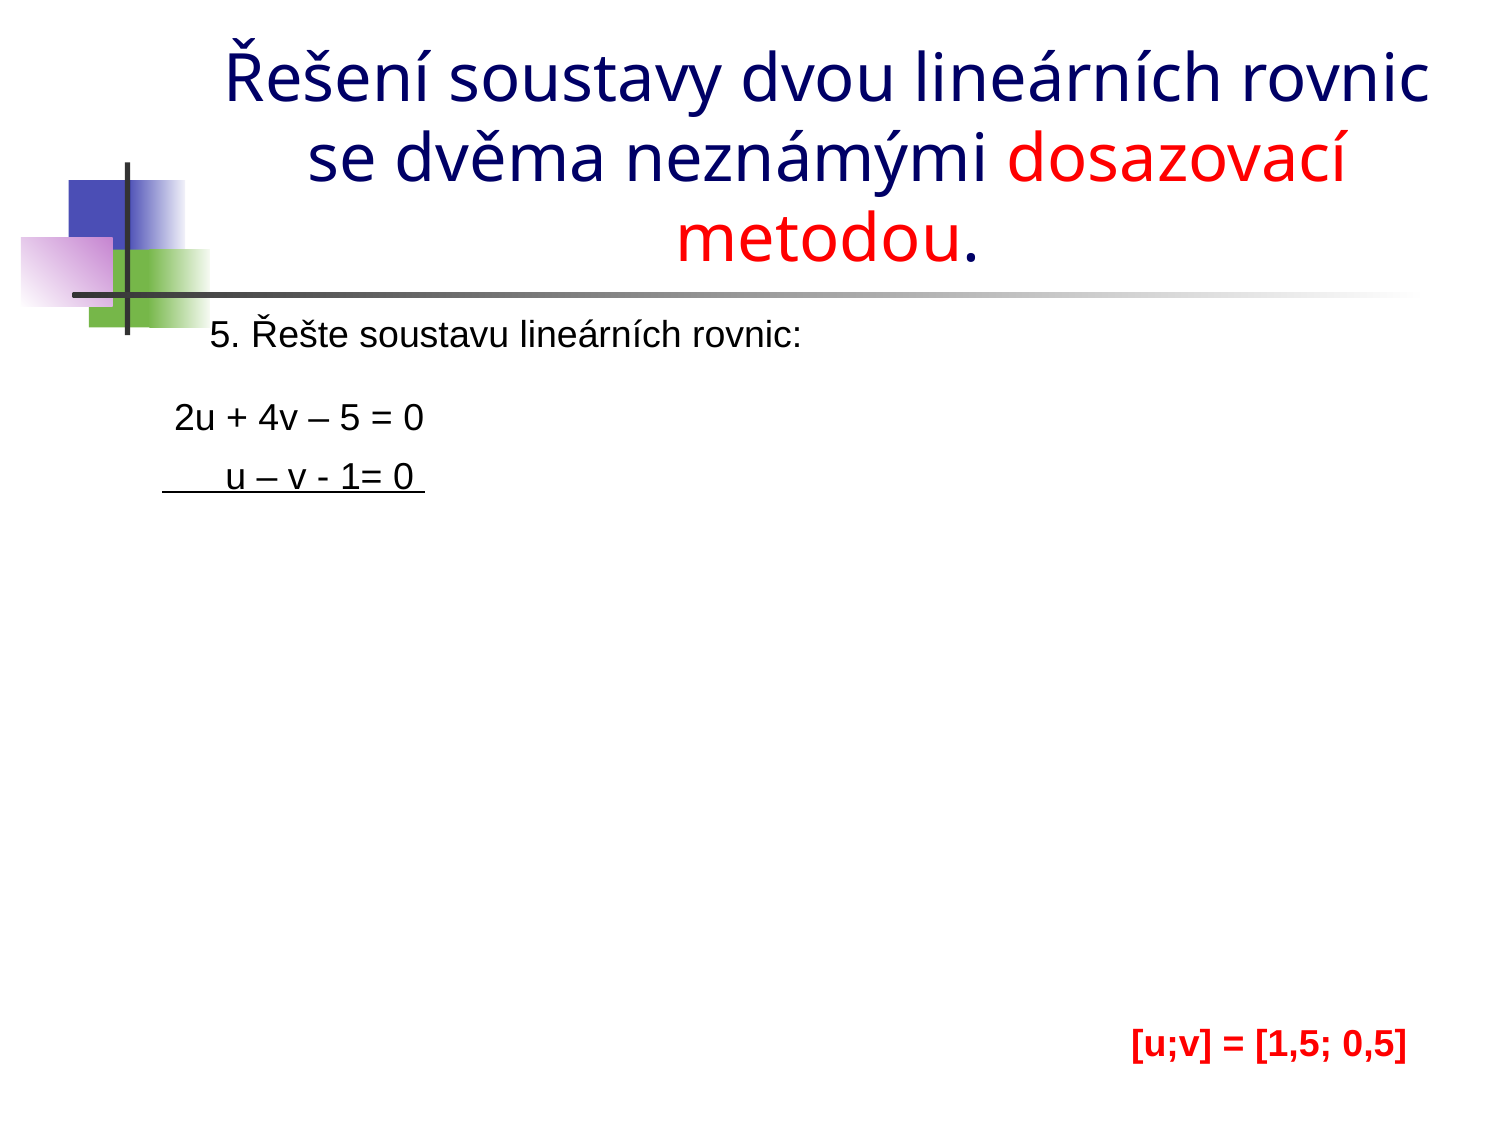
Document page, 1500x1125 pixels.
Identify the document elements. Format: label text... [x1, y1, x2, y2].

text_box [0, 0, 1500, 75]
text_box 2u + 4v – 5 = 0 [159, 385, 491, 444]
text_box u – v - 1= 0 [147, 444, 597, 505]
title Řešení soustavy dvou lineárních rovnic se dvěma neznámými dosazovací metodou. [188, 186, 1468, 276]
text_box 5. Řešte soustavu lineárních rovnic: [194, 302, 998, 363]
text_box [u;v] = [1,5; 0,5] [1116, 1011, 1447, 1072]
title Řešení soustavy dvou lineárních rovnic se dvěma neznámými dosazovací metodou. [188, 75, 1468, 185]
